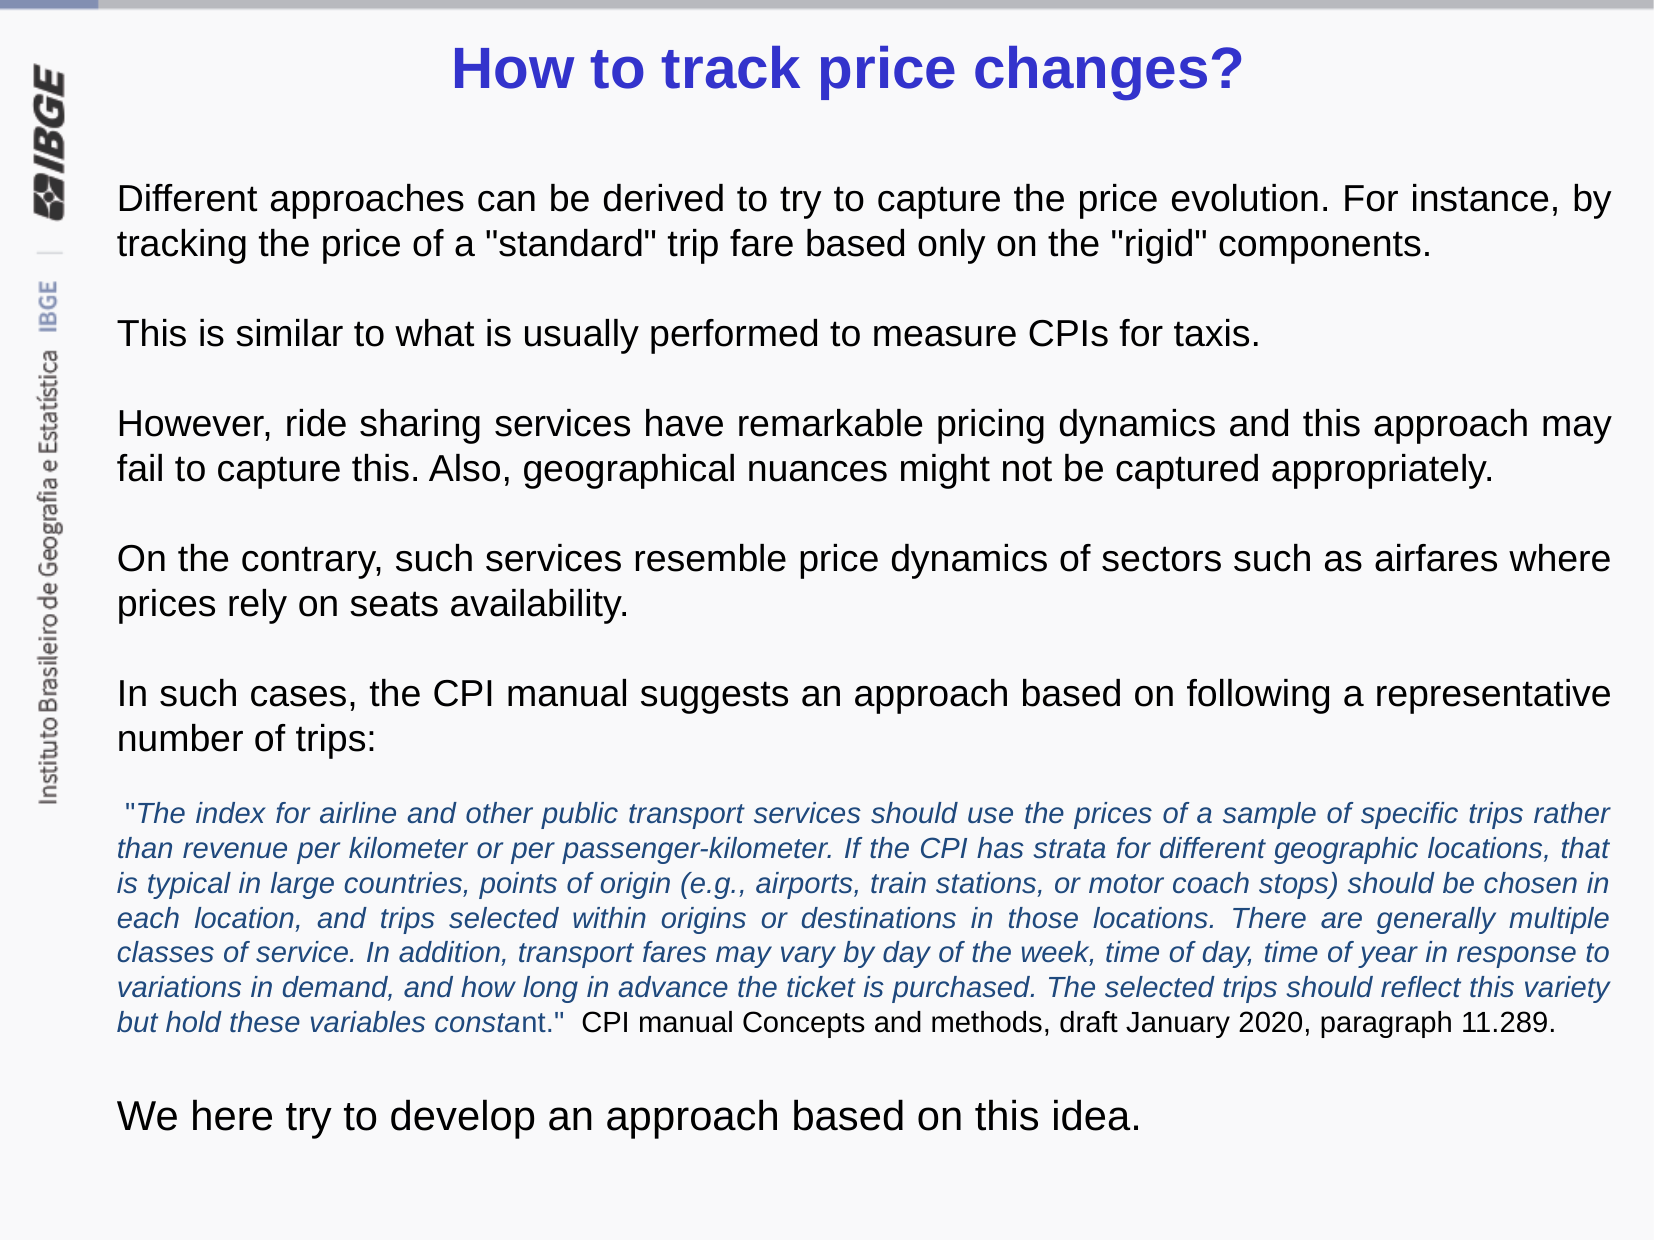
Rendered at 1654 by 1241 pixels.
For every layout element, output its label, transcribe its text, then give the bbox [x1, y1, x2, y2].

text_box Different approaches can be derived to try to capture the price evolution. For instance, by tracking the price of a "standard" trip fare based only on the "rigid" components. This is similar to what is usually performed to measure CPIs for taxis. However, ride sharing services have remarkable pricing dynamics and this approach may fail to capture this. Also, geographical nuances might not be captured appropriately. On the contrary, such services resemble price dynamics of sectors such as airfares where prices rely on seats availability. In such cases, the CPI manual suggests an approach based on following a representative number of trips: "The index for airline and other public transport services should use the prices of a sample of specific trips rather than revenue per kilometer or per passenger-kilometer. If the CPI has strata for different geographic locations, that is typical in large countries, points of origin (e.g., airports, train stations, or motor coach stops) should be chosen in each location, and trips selected within origins or destinations in those locations. There are generally multiple classes of service. In addition, transport fares may vary by day of the week, time of day, time of year in response to variations in demand, and how long in advance the ticket is purchased. The selected trips should reflect this variety but hold these variables constant." CPI manual Concepts and methods, draft January 2020, paragraph 11.289. We here try to develop an approach based on this idea. [102, 121, 1627, 987]
text_box How to track price changes? [70, 30, 1627, 1104]
picture [0, 0, 1654, 1240]
